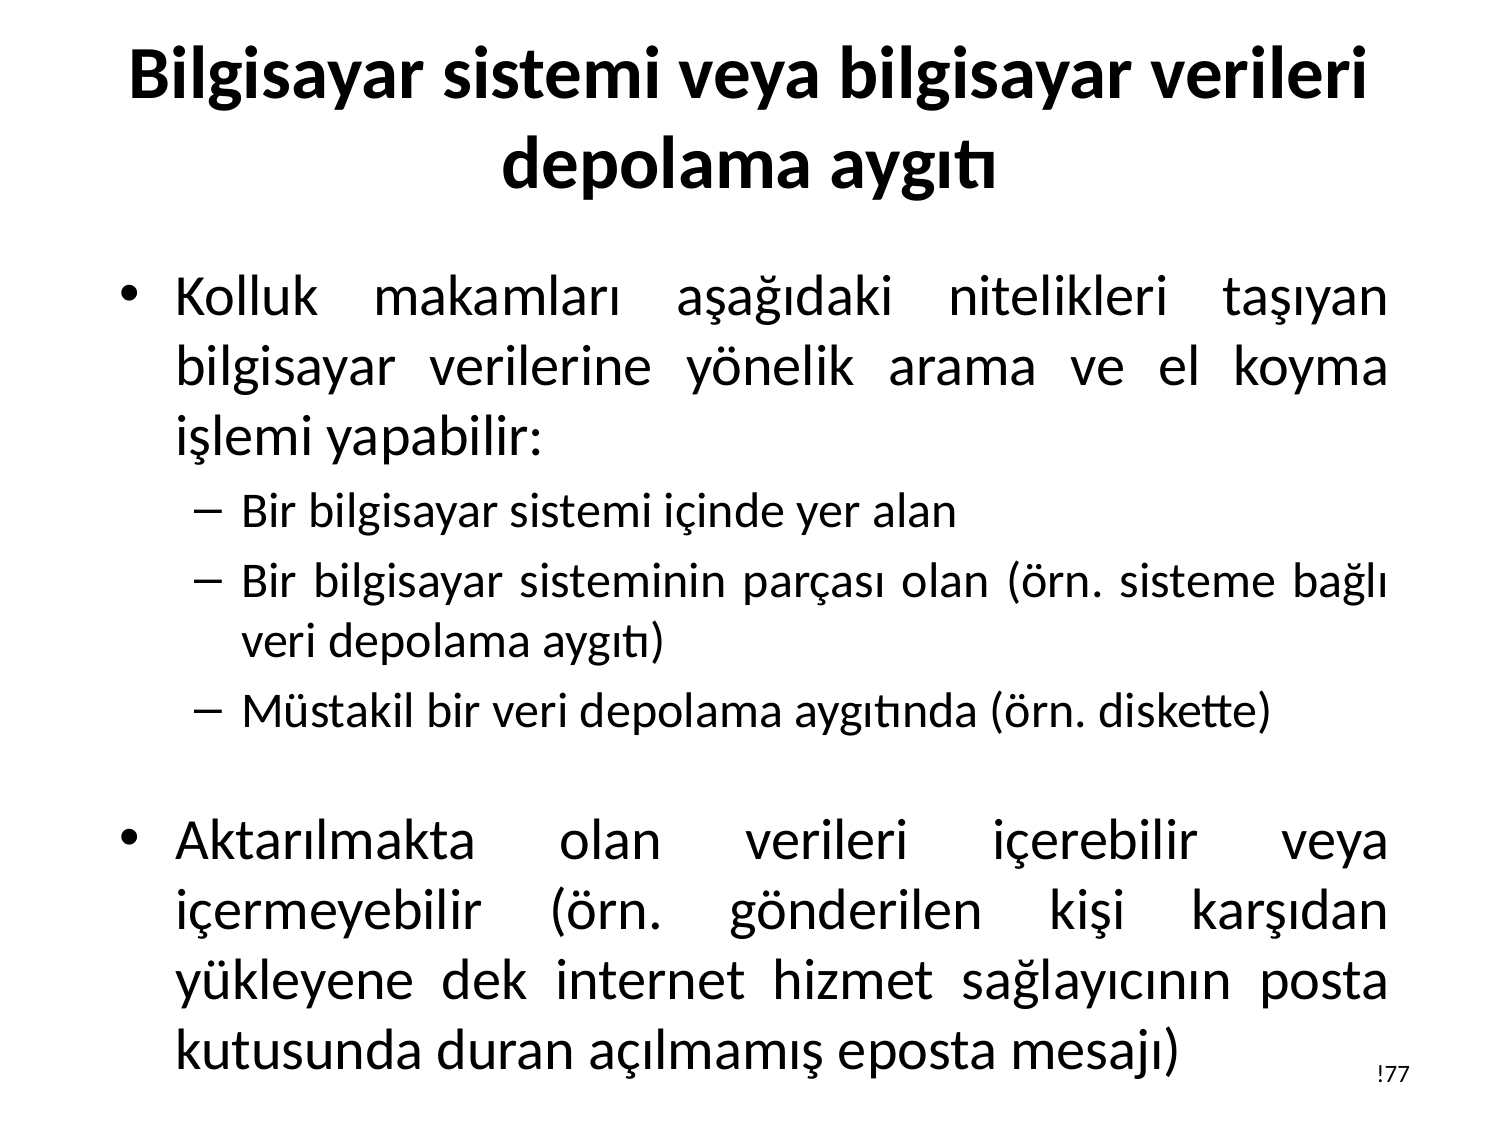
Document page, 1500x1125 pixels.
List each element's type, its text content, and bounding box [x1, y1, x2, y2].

title Bilgisayar sistemi veya bilgisayar verileri depolama aygıtı [74, 19, 1426, 208]
list Kolluk makamları aşağıdaki nitelikleri taşıyan bilgisayar verilerine yönelik arama ve el koyma işlemi yapabilir: Bir bilgisayar sistemi içinde yer alan Bir bilgisayar sisteminin parçası olan (örn. sisteme bağlı veri depolama aygıtı) Müstakil bir veri depolama aygıtında (örn. diskette) Aktarılmakta olan verileri içerebilir veya içermeyebilir (örn. gönderilen kişi karşıdan yükleyene dek internet hizmet sağlayıcının posta kutusunda duran açılmamış eposta mesajı) [103, 249, 1406, 993]
slide_number !77 [1074, 1042, 1425, 1103]
